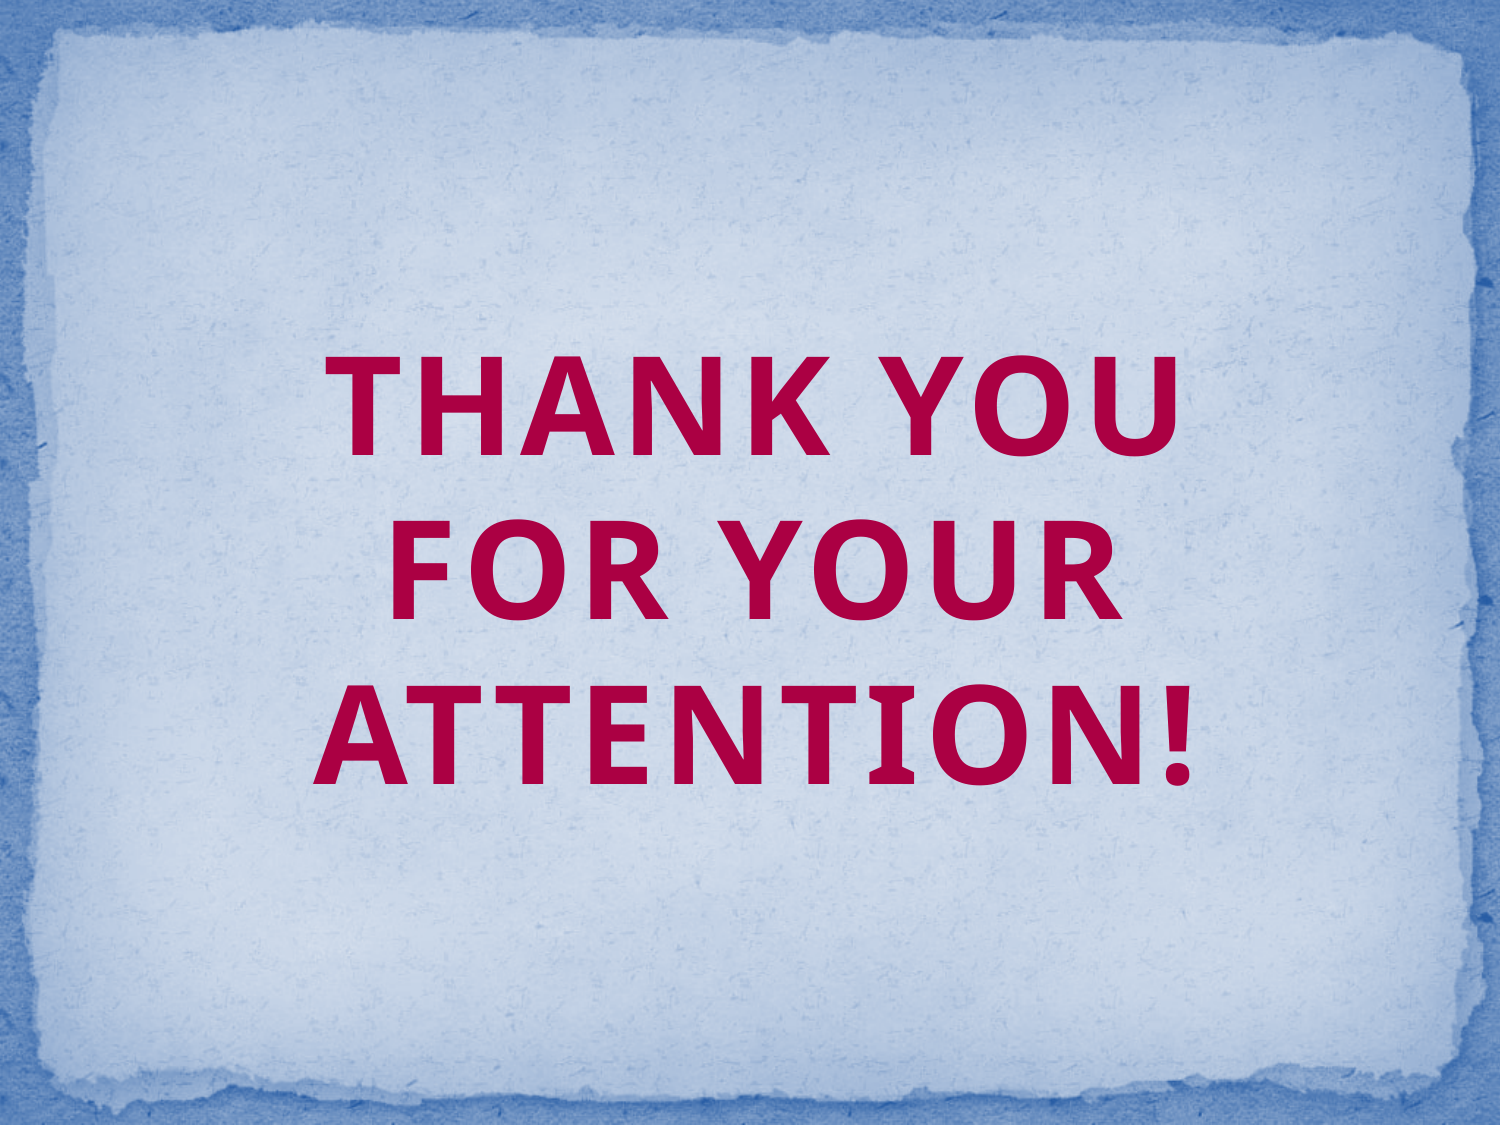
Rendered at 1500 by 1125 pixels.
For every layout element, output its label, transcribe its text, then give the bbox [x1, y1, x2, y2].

text_box THANK YOU FOR YOUR ATTENTION! [62, 310, 1450, 820]
